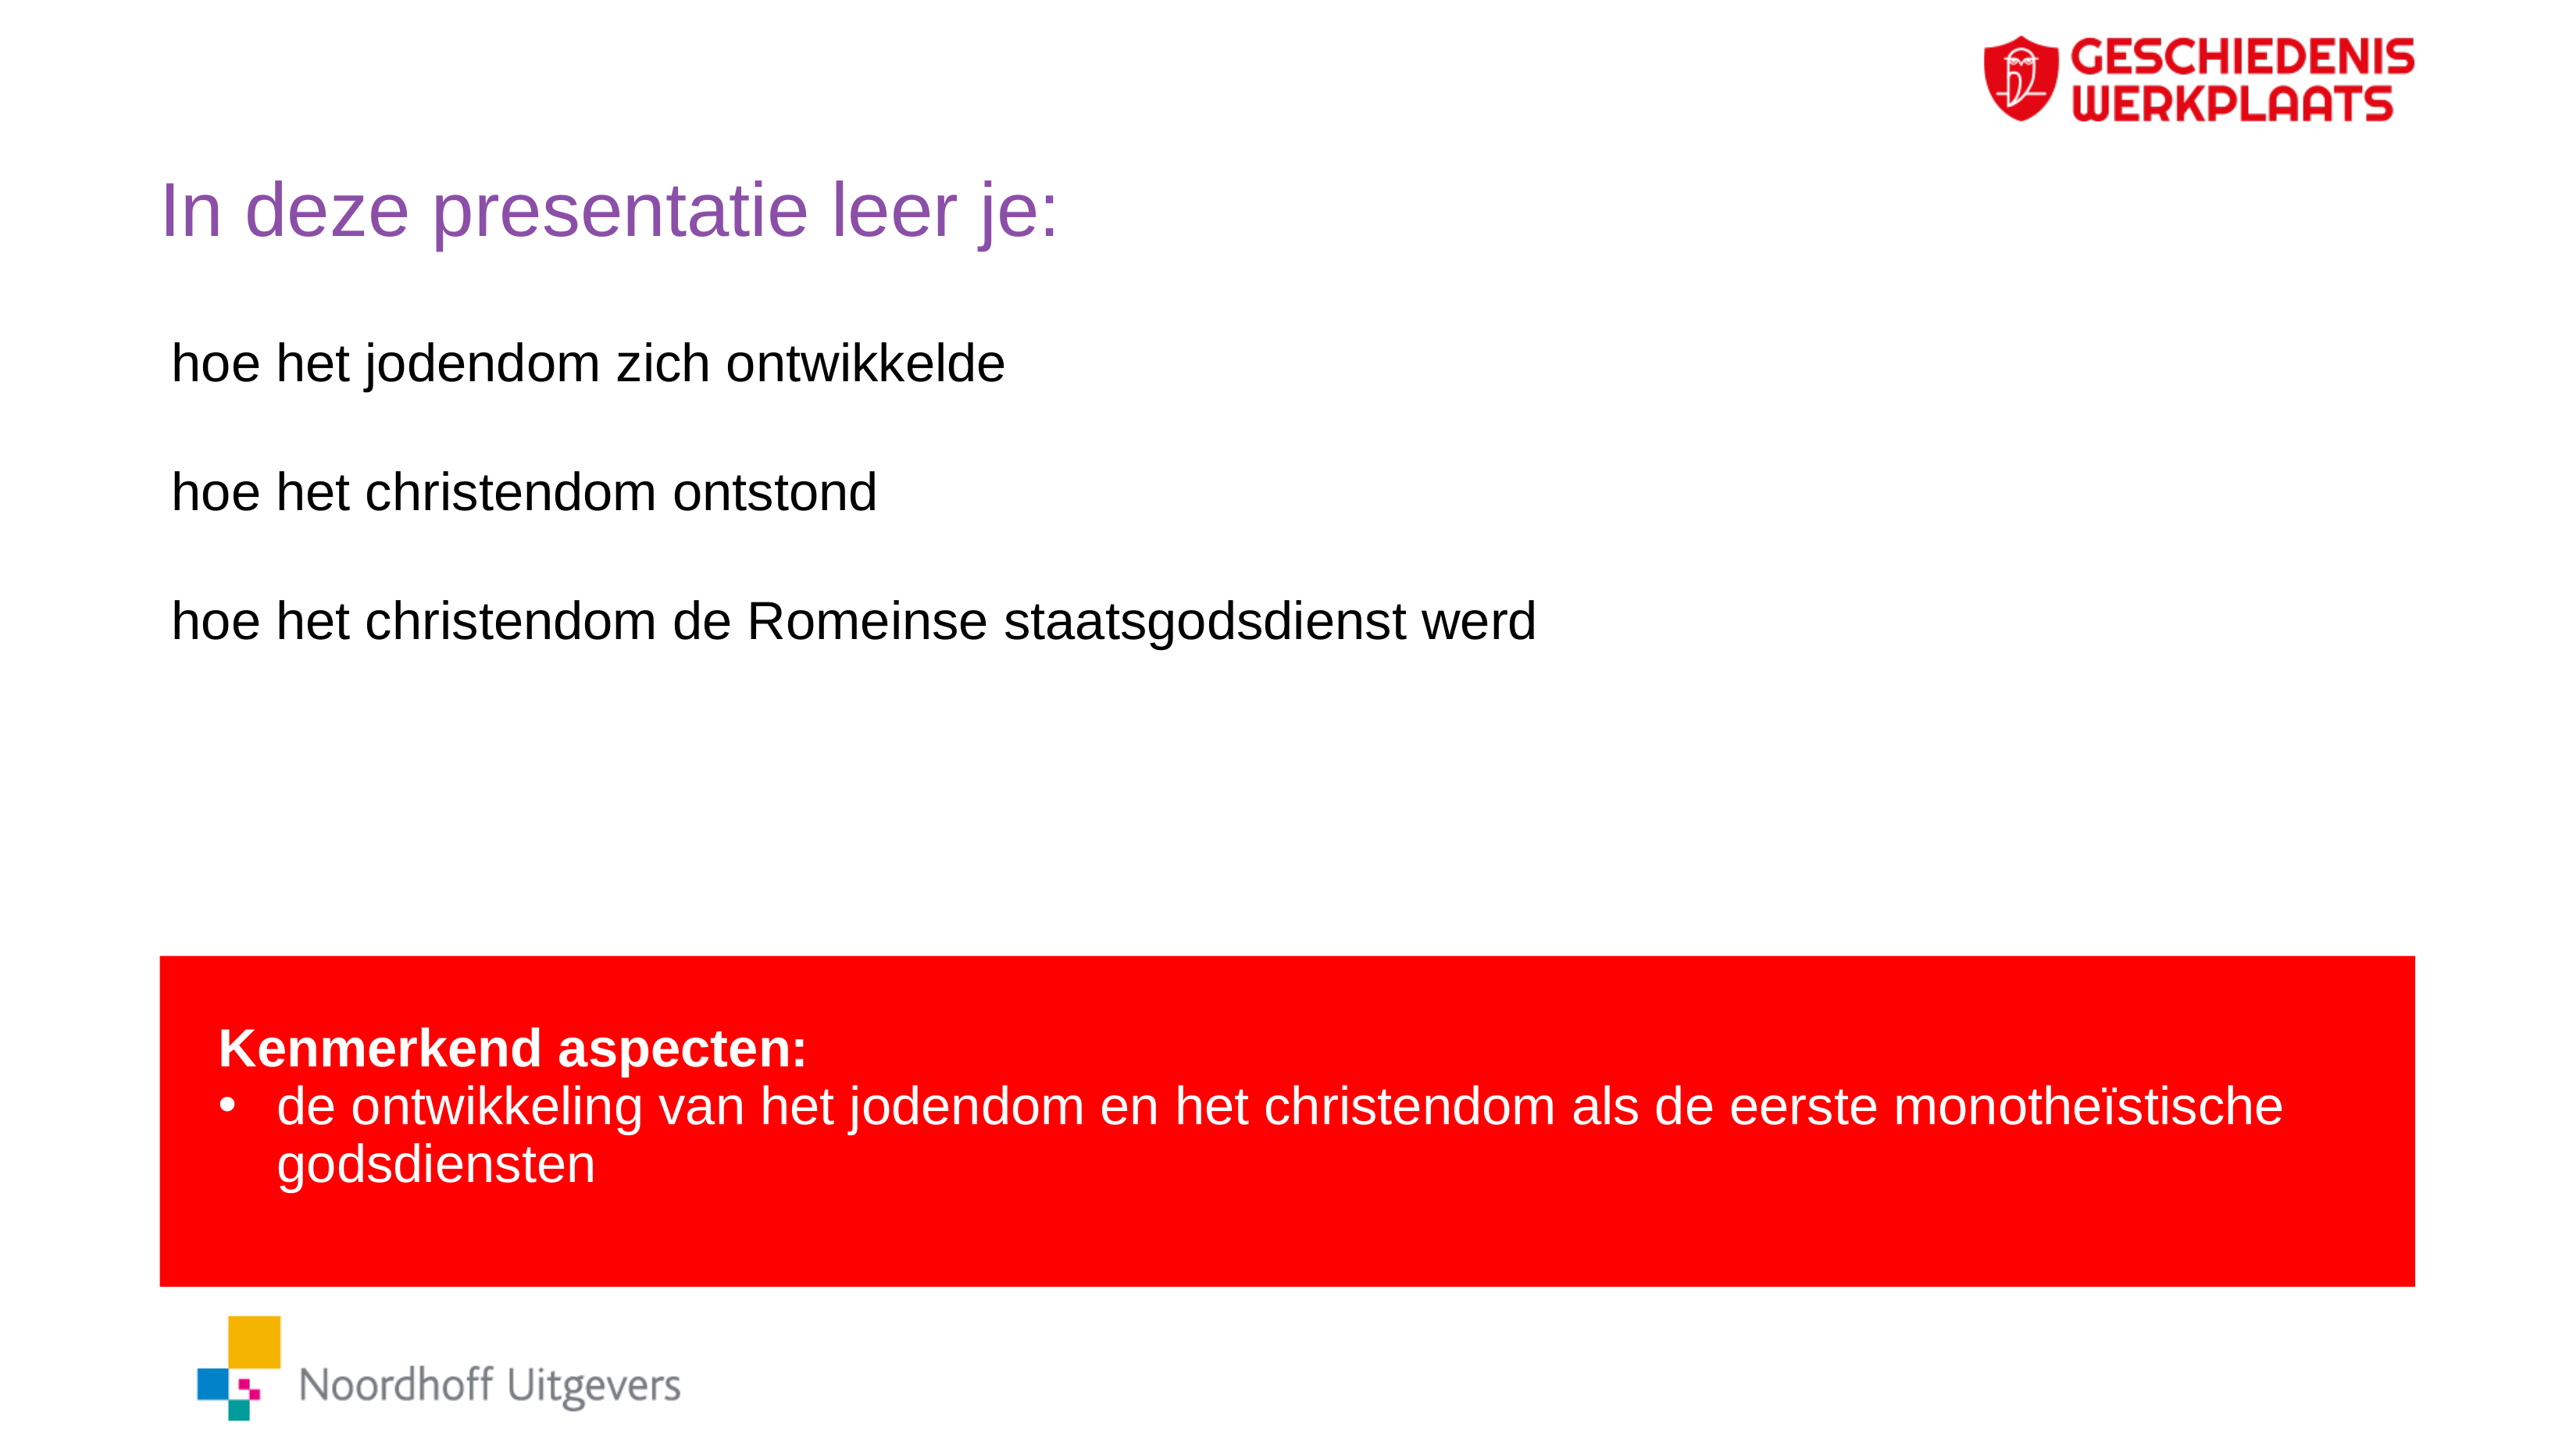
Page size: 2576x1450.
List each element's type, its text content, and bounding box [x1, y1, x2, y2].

text_box Kenmerkend aspecten: de ontwikkeling van het jodendom en het christendom als de eerste monotheïstische godsdiensten [159, 955, 2416, 1288]
picture [159, 1288, 799, 1449]
picture [1610, 0, 2576, 161]
list hoe het jodendom zich ontwikkelde hoe het christendom ontstond hoe het christendom de Romeinse staatsgodsdienst werd [159, 322, 1893, 926]
title In deze presentatie leer je: [159, 159, 2416, 268]
